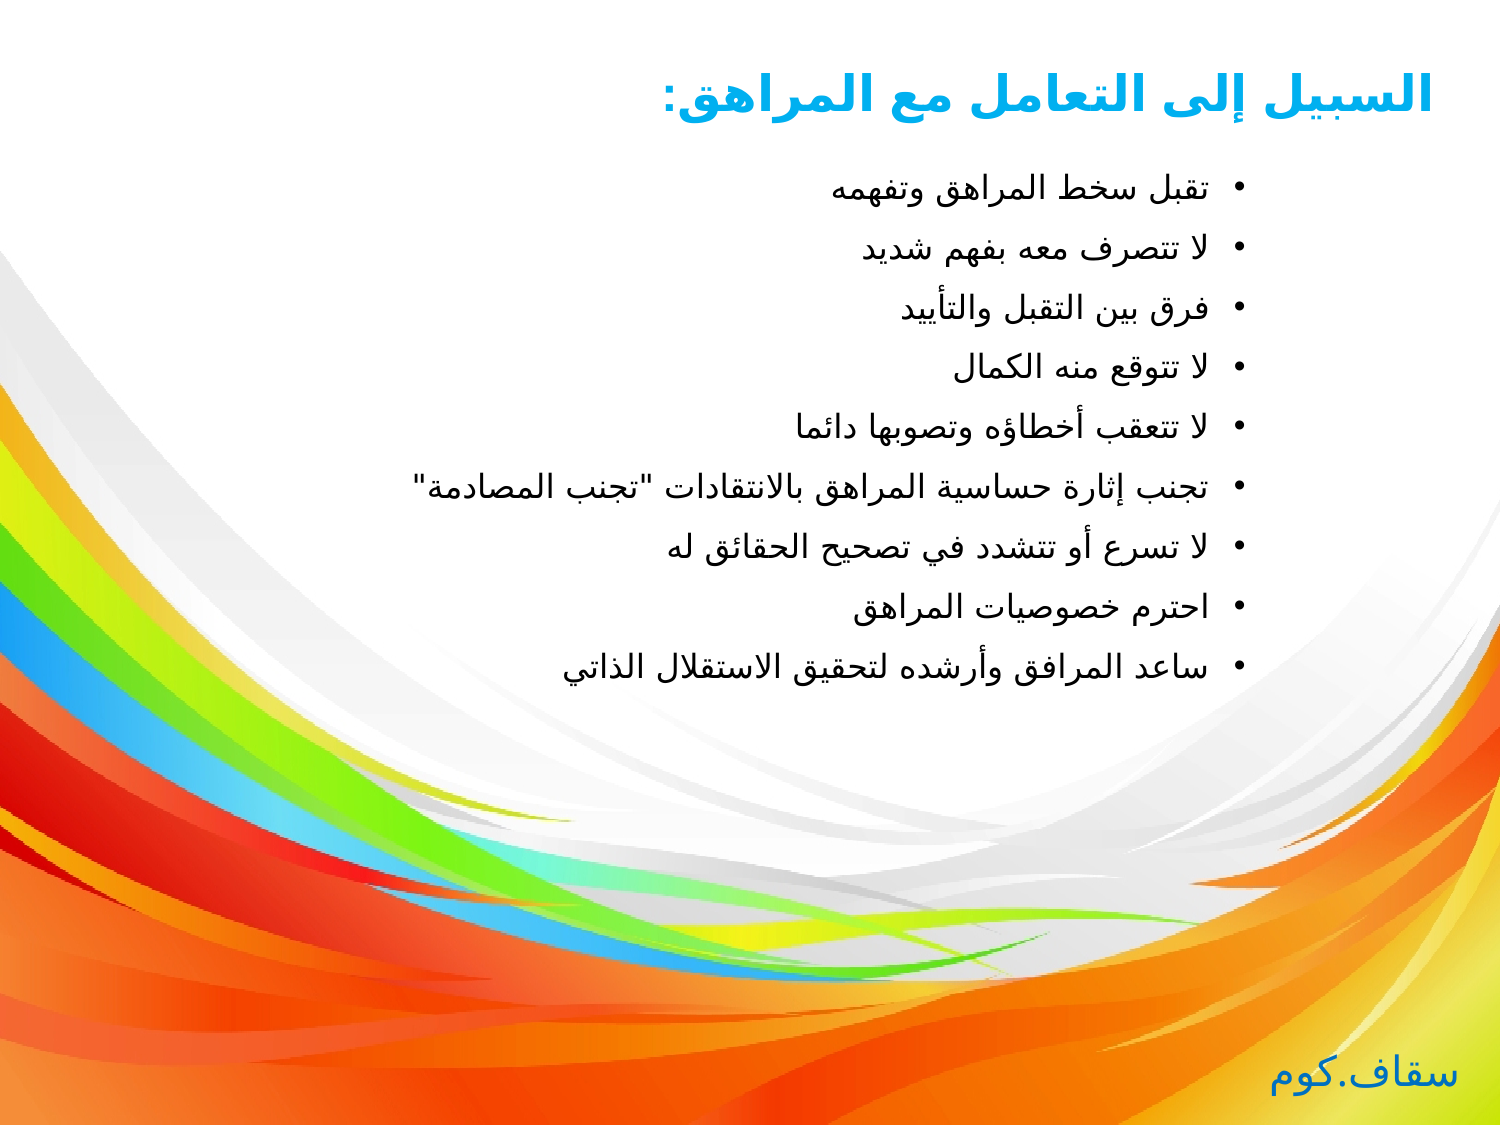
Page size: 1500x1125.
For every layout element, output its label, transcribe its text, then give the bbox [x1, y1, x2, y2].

text_box السبيل إلى التعامل مع المراهق: تقبل سخط المراهق وتفهمه لا تتصرف معه بفهم شديد فرق بين التقبل والتأييد لا تتوقع منه الكمال لا تتعقب أخطاؤه وتصوبها دائما تجنب إثارة حساسية المراهق بالانتقادات "تجنب المصادمة" لا تسرع أو تتشدد في تصحيح الحقائق له احترم خصوصيات المراهق ساعد المرافق وأرشده لتحقيق الاستقلال الذاتي [125, 53, 1450, 693]
picture [0, 0, 1500, 1125]
